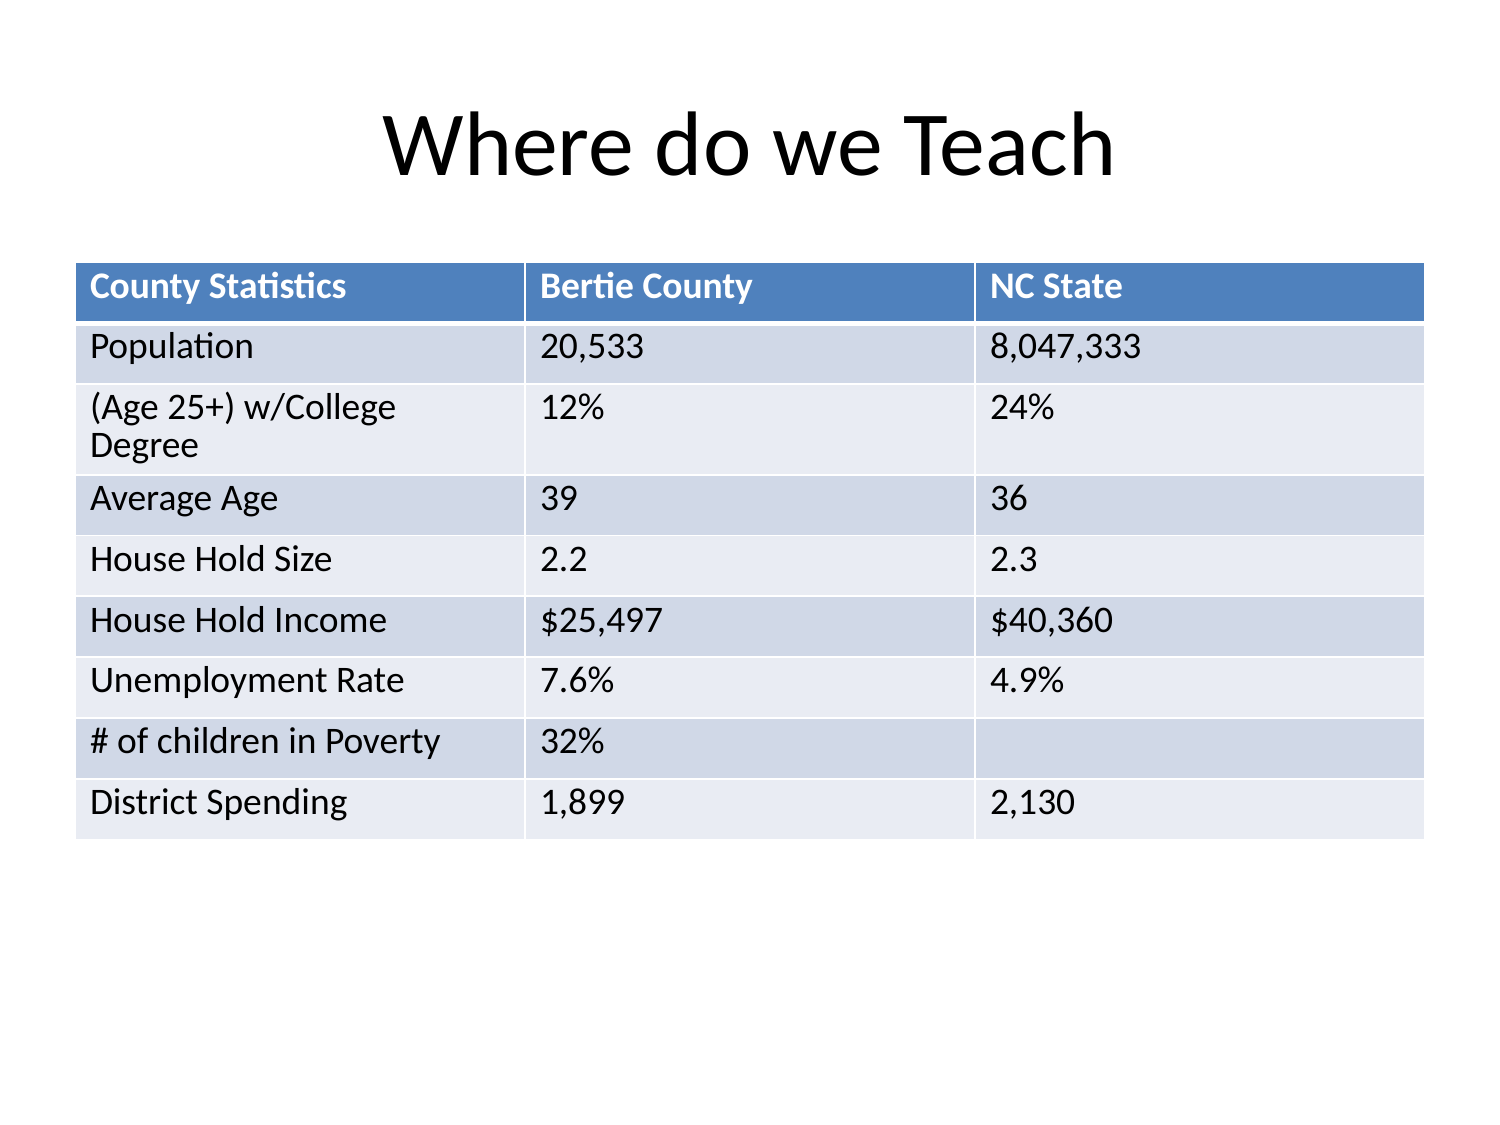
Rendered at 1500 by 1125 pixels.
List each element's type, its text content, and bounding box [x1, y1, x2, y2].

table_cell 8,047,333 [976, 326, 1424, 383]
table_cell House Hold Size [76, 536, 524, 595]
title Where do we Teach [75, 45, 1425, 233]
table_cell $40,360 [976, 597, 1424, 656]
table_header Bertie County [526, 263, 974, 321]
table_cell 4.9% [976, 658, 1424, 717]
table_header NC State [976, 263, 1424, 321]
table_cell District Spending [76, 780, 524, 839]
table_cell (Age 25+) w/College Degree [76, 385, 524, 474]
table_cell Average Age [76, 476, 524, 535]
table_cell 24% [976, 385, 1424, 474]
table_cell 7.6% [526, 658, 974, 717]
table_header County Statistics [76, 263, 524, 321]
table_cell # of children in Poverty [76, 719, 524, 778]
table_cell 20,533 [526, 326, 974, 383]
table_cell [976, 719, 1424, 778]
table_cell 1,899 [526, 780, 974, 839]
table_cell 36 [976, 476, 1424, 535]
table_cell Unemployment Rate [76, 658, 524, 717]
table_cell 2.2 [526, 536, 974, 595]
table_cell 32% [526, 719, 974, 778]
table_cell 2,130 [976, 780, 1424, 839]
table_cell 2.3 [976, 536, 1424, 595]
table_cell Population [76, 326, 524, 383]
table_cell House Hold Income [76, 597, 524, 656]
table_cell 39 [526, 476, 974, 535]
table_cell 12% [526, 385, 974, 474]
table_cell $25,497 [526, 597, 974, 656]
